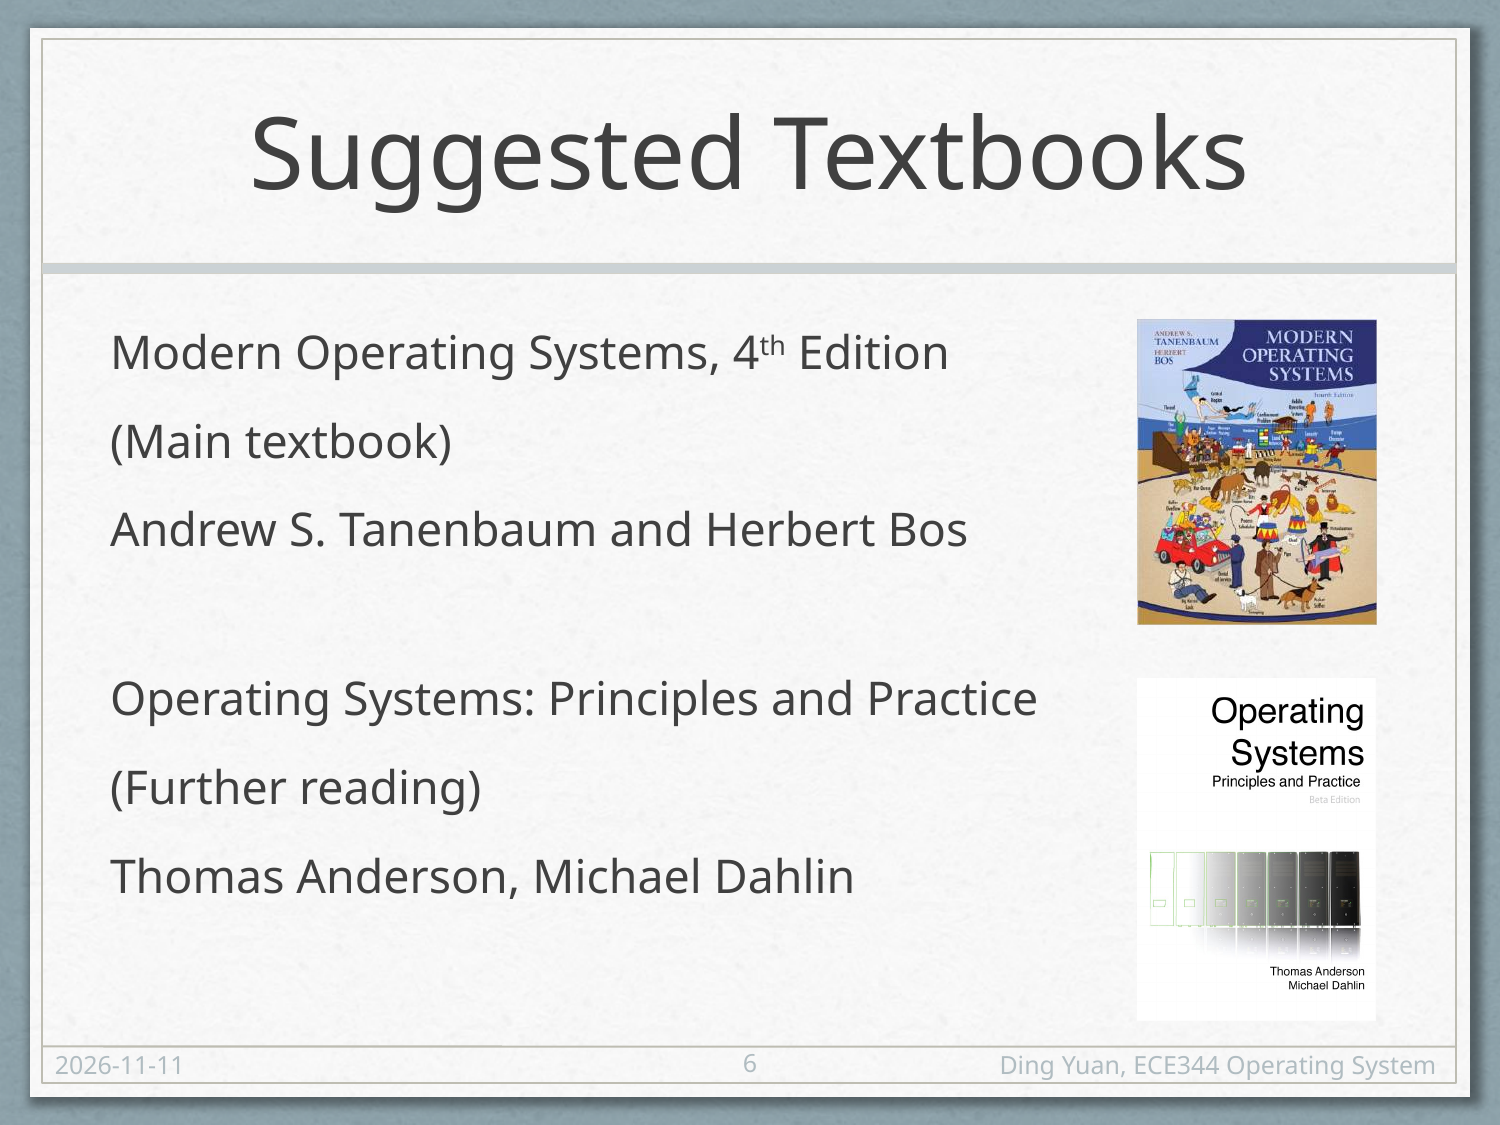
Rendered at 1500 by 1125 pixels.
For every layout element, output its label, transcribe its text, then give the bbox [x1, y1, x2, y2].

title Suggested Textbooks [147, 40, 1353, 260]
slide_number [39, 1045, 390, 1088]
footer Ding Yuan, ECE344 Operating System [977, 1045, 1453, 1088]
picture [30, 28, 1470, 1097]
slide_number 6 [687, 1042, 813, 1088]
list Modern Operating Systems, 4th Edition (Main textbook) Andrew S. Tanenbaum and Herbert Bos Operating Systems: Principles and Practice (Further reading) Thomas Anderson, Michael Dahlin [94, 315, 1353, 995]
